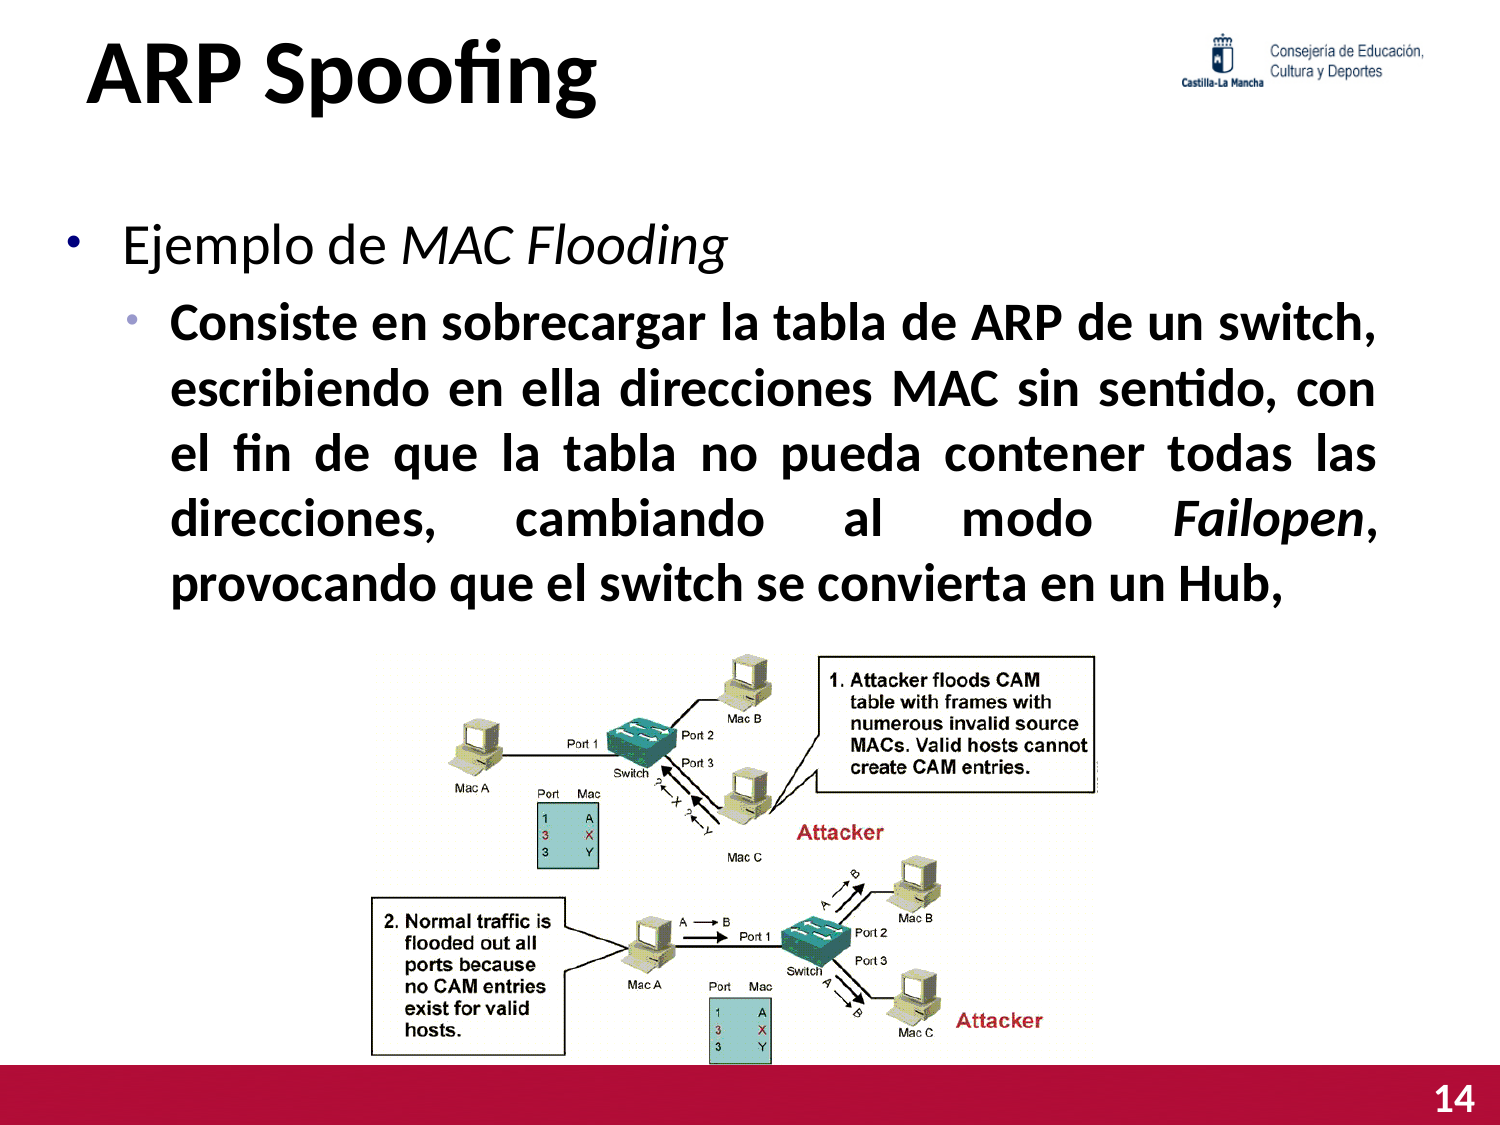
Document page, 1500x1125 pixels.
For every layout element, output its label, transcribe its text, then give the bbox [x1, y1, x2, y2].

title ARP Spoofing [75, 6, 1425, 197]
picture [0, 651, 1500, 1125]
list Ejemplo de MAC Flooding Consiste en sobrecargar la tabla de ARP de un switch, escribiendo en ella direcciones MAC sin sentido, con el fin de que la tabla no pueda contener todas las direcciones, cambiando al modo Failopen, provocando que el switch se convierta en un Hub, [51, 198, 1395, 1018]
